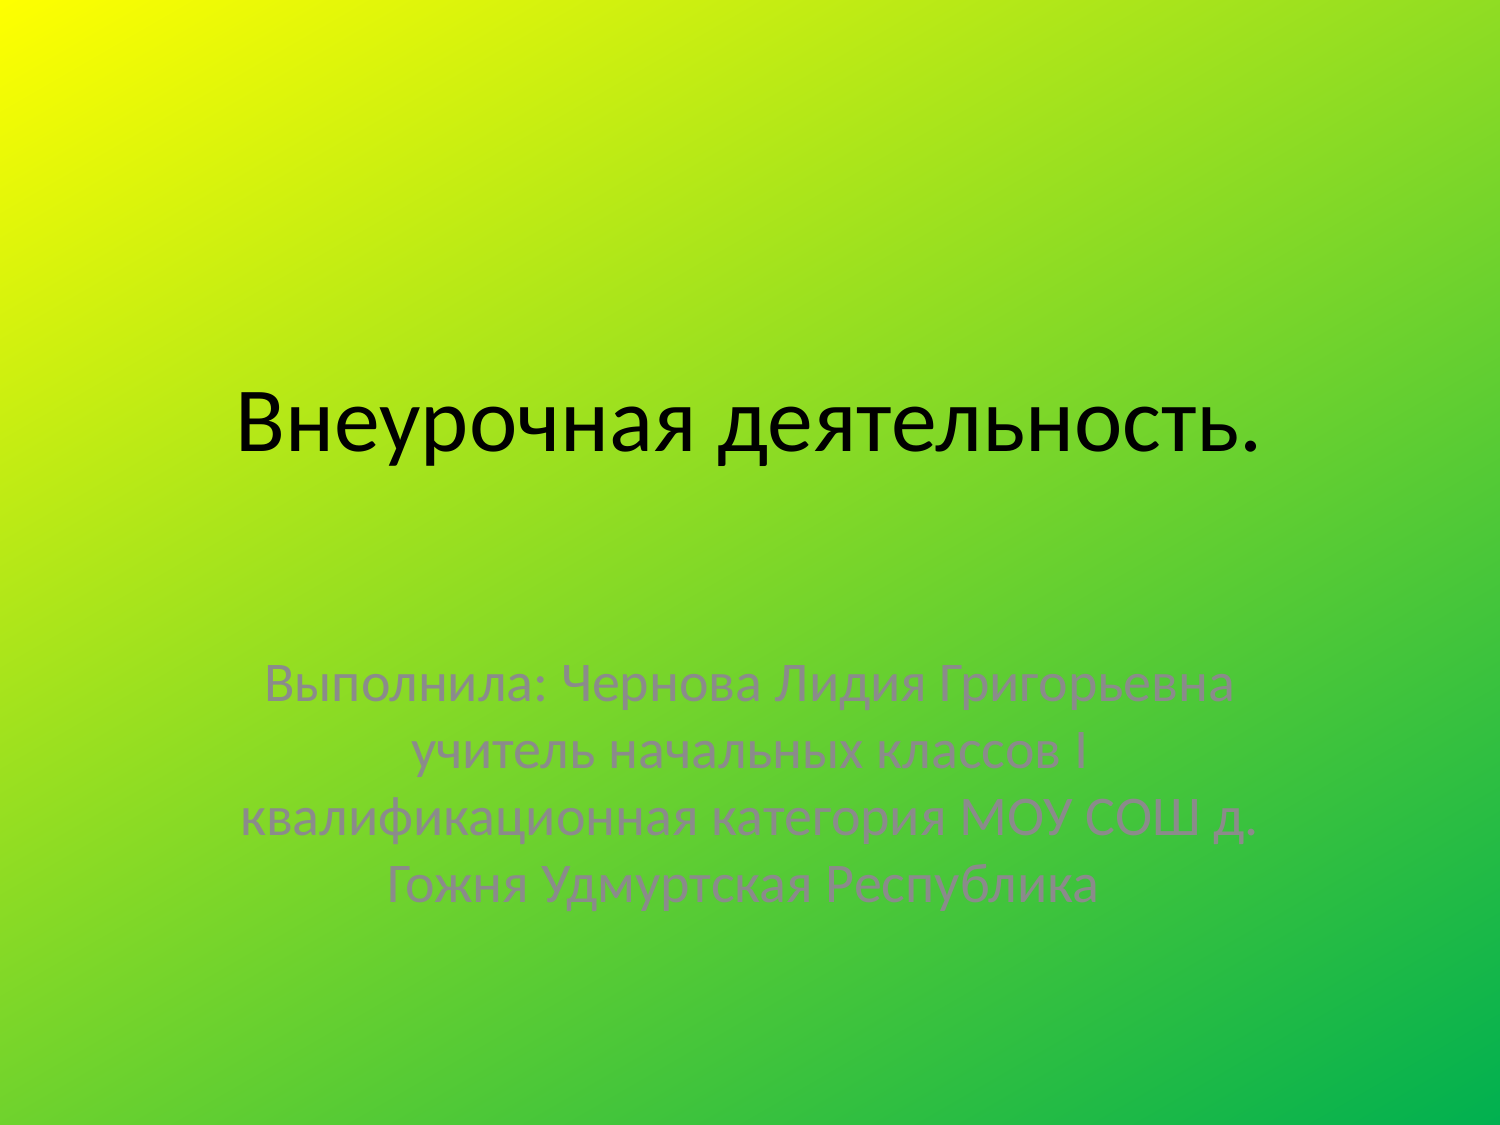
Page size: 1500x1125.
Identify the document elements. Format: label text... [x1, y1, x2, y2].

title Внеурочная деятельность. [112, 349, 1388, 591]
subtitle Выполнила: Чернова Лидия Григорьевна учитель начальных классов I квалификационная категория МОУ СОШ д. Гожня Удмуртская Республика [225, 637, 1275, 925]
